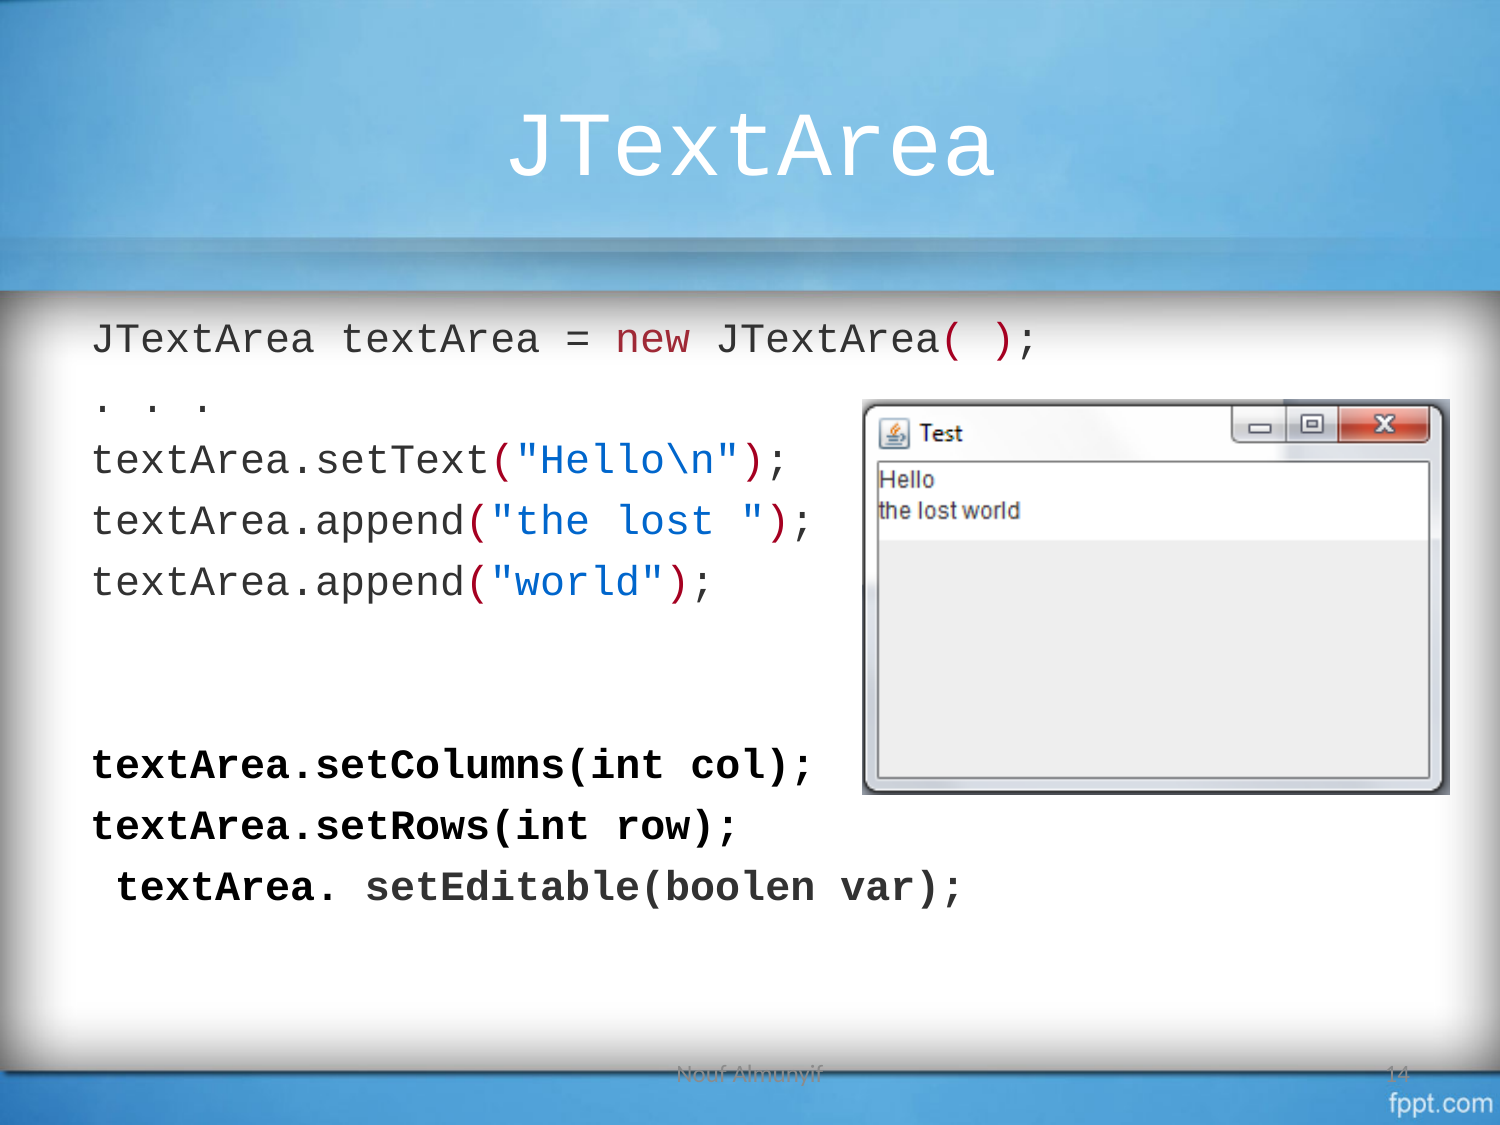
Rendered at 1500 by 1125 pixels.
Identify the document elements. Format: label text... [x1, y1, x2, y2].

list JTextArea textArea = new JTextArea( ); . . . textArea.setText("Hello\n"); textArea.append("the lost "); textArea.append("world"); textArea.setColumns(int col); textArea.setRows(int row); textArea. setEditable(boolen var); [75, 312, 1425, 1005]
slide_number 14 [1074, 1042, 1425, 1103]
footer Nouf Almunyif [512, 1042, 988, 1103]
title JTextArea [75, 45, 1425, 233]
picture [0, 0, 1500, 1125]
